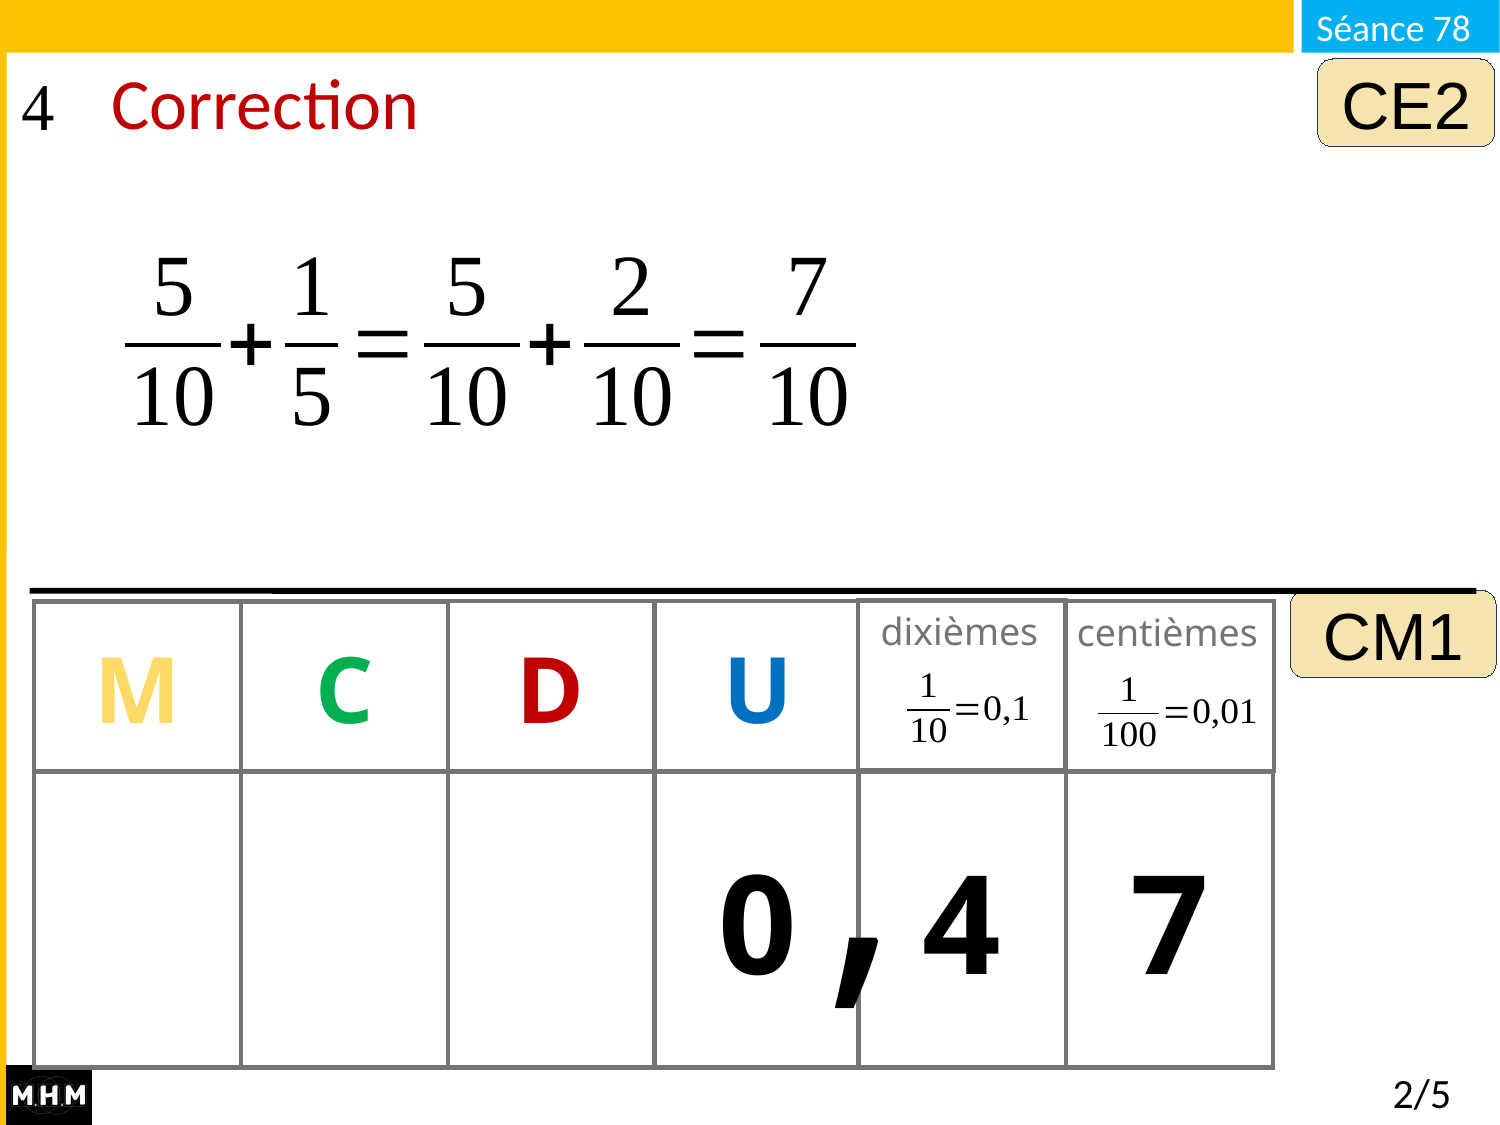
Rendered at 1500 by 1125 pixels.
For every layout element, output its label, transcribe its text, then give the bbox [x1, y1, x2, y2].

picture [6, 1065, 92, 1125]
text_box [33, 600, 1274, 1068]
text_box CE2 [1317, 58, 1495, 147]
list 2/5 [1344, 1064, 1500, 1125]
text_box CM1 [1290, 590, 1497, 678]
title Correction [96, 60, 1390, 154]
